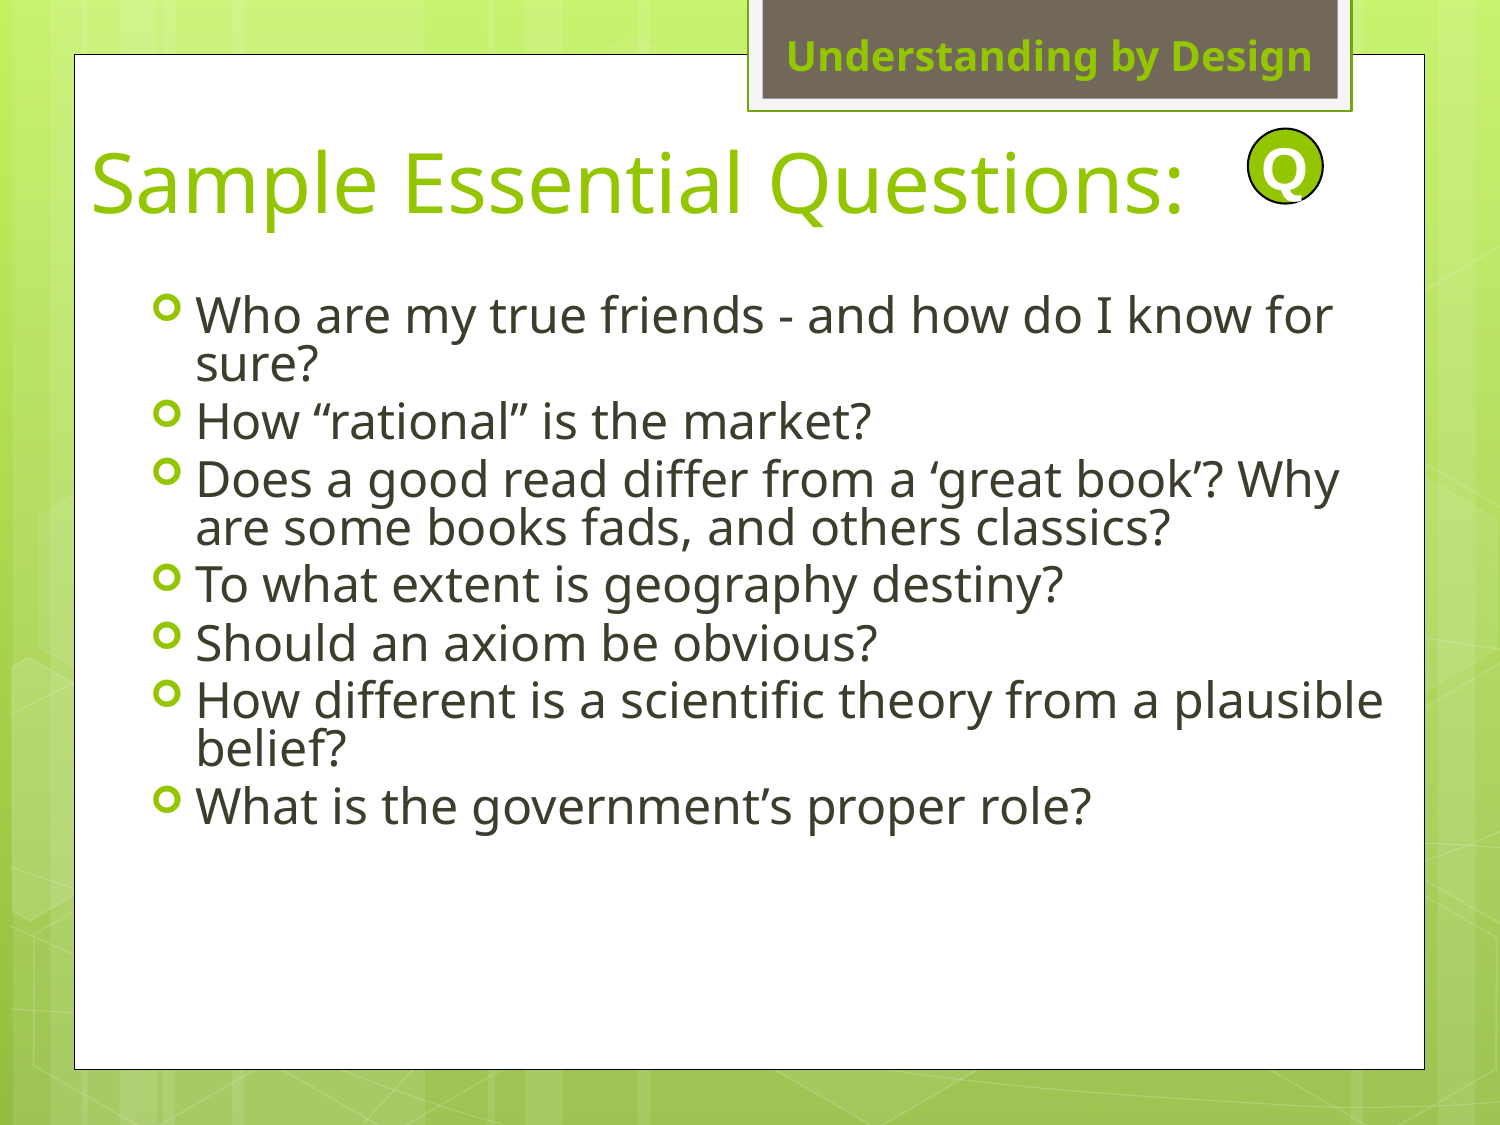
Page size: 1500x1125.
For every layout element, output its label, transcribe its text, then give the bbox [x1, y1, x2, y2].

title Sample Essential Questions: [75, 50, 1228, 238]
list Who are my true friends - and how do I know for sure? How “rational” is the market? Does a good read differ from a ‘great book’? Why are some books fads, and others classics? To what extent is geography destiny? Should an axiom be obvious? How different is a scientific theory from a plausible belief? What is the government’s proper role? [75, 287, 1418, 1038]
text_box Q [1247, 128, 1323, 204]
